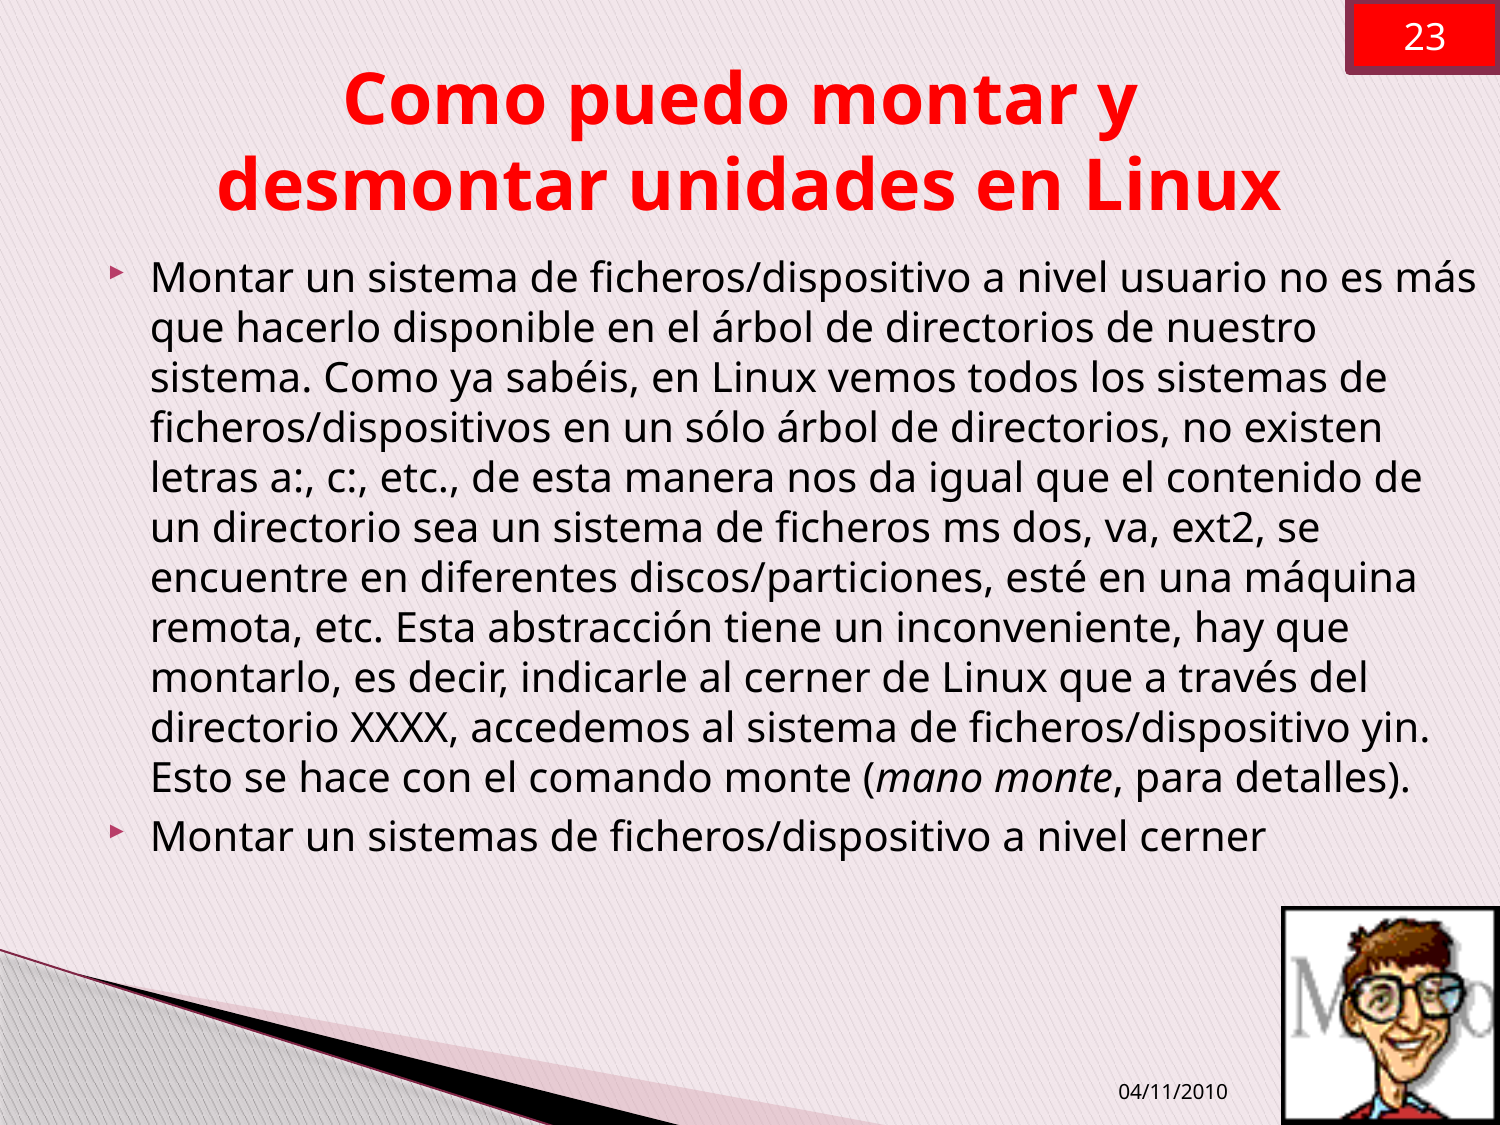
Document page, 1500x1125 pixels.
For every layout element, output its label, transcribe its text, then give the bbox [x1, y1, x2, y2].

picture [1281, 906, 1500, 1125]
title Como puedo montar y desmontar unidades en Linux [75, 45, 1425, 233]
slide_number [1103, 1051, 1275, 1112]
text_box 23 [1345, 0, 1500, 75]
list Montar un sistema de ficheros/dispositivo a nivel usuario no es más que hacerlo disponible en el árbol de directorios de nuestro sistema. Como ya sabéis, en Linux vemos todos los sistemas de ficheros/dispositivos en un sólo árbol de directorios, no existen letras a:, c:, etc., de esta manera nos da igual que el contenido de un directorio sea un sistema de ficheros ms dos, va, ext2, se encuentre en diferentes discos/particiones, esté en una máquina remota, etc. Esta abstracción tiene un inconveniente, hay que montarlo, es decir, indicarle al cerner de Linux que a través del directorio XXXX, accedemos al sistema de ficheros/dispositivo yin. Esto se hace con el comando monte (mano monte, para detalles). Montar un sistemas de ficheros/dispositivo a nivel cerner [75, 243, 1500, 1125]
